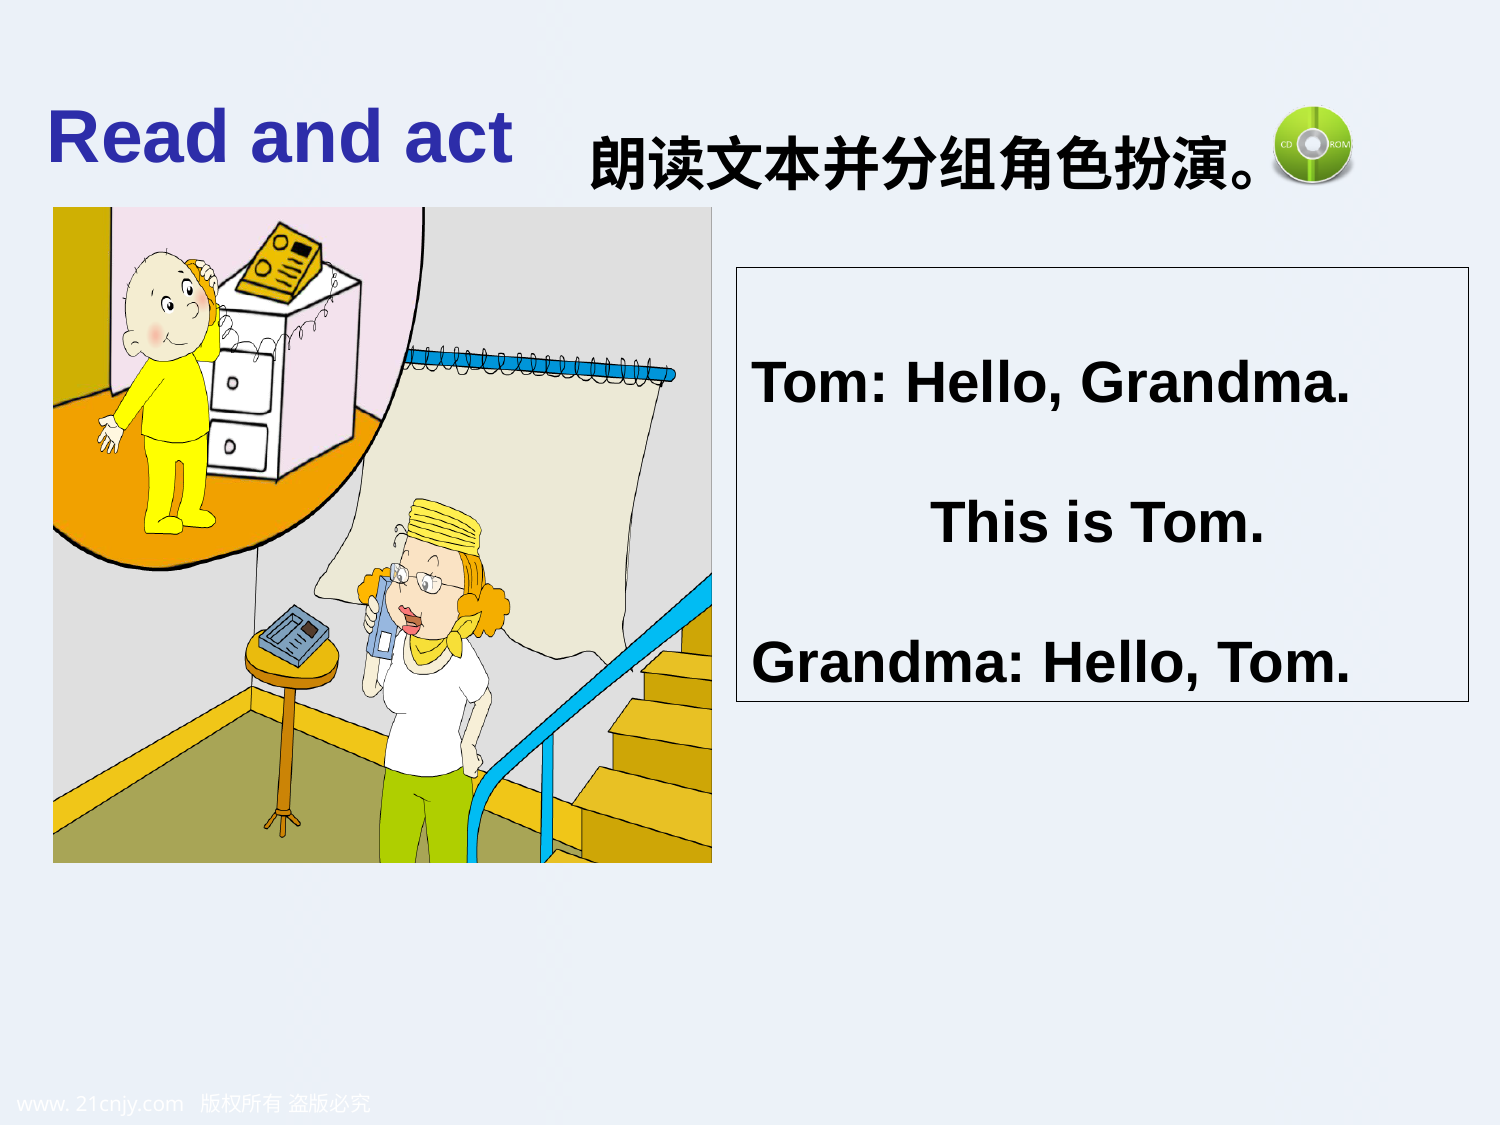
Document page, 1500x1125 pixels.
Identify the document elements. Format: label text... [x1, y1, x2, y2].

text_box Tom: Hello, Grandma. This is Tom. Grandma: Hello, Tom. [736, 267, 1469, 702]
text_box 朗读文本并分组角色扮演。 [549, 50, 1329, 205]
picture [0, 0, 1500, 1125]
text_box Read and act [31, 80, 529, 186]
